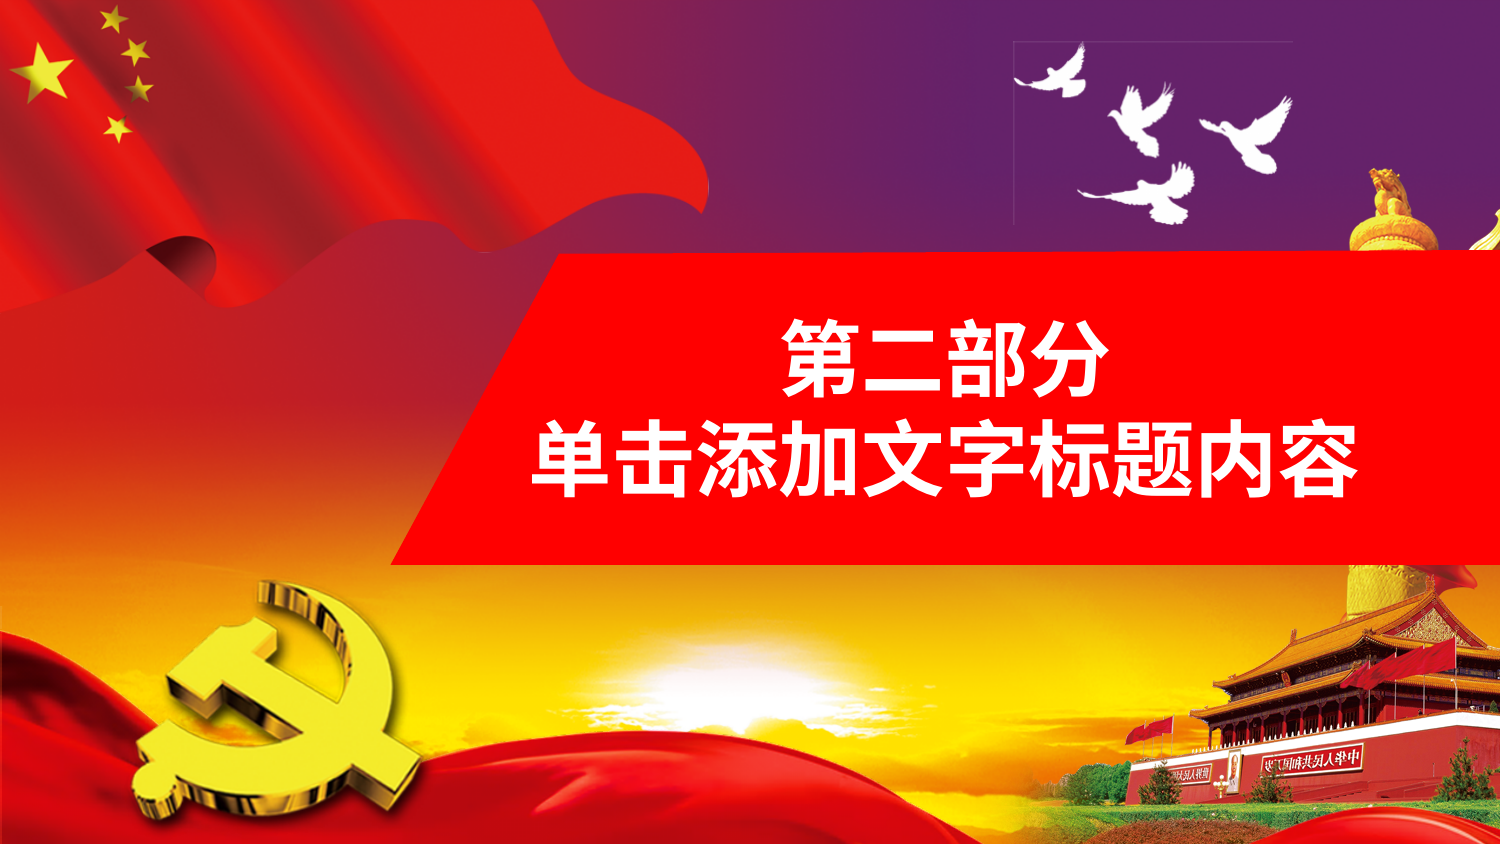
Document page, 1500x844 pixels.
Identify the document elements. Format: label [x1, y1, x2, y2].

text_box [0, 0, 1500, 844]
